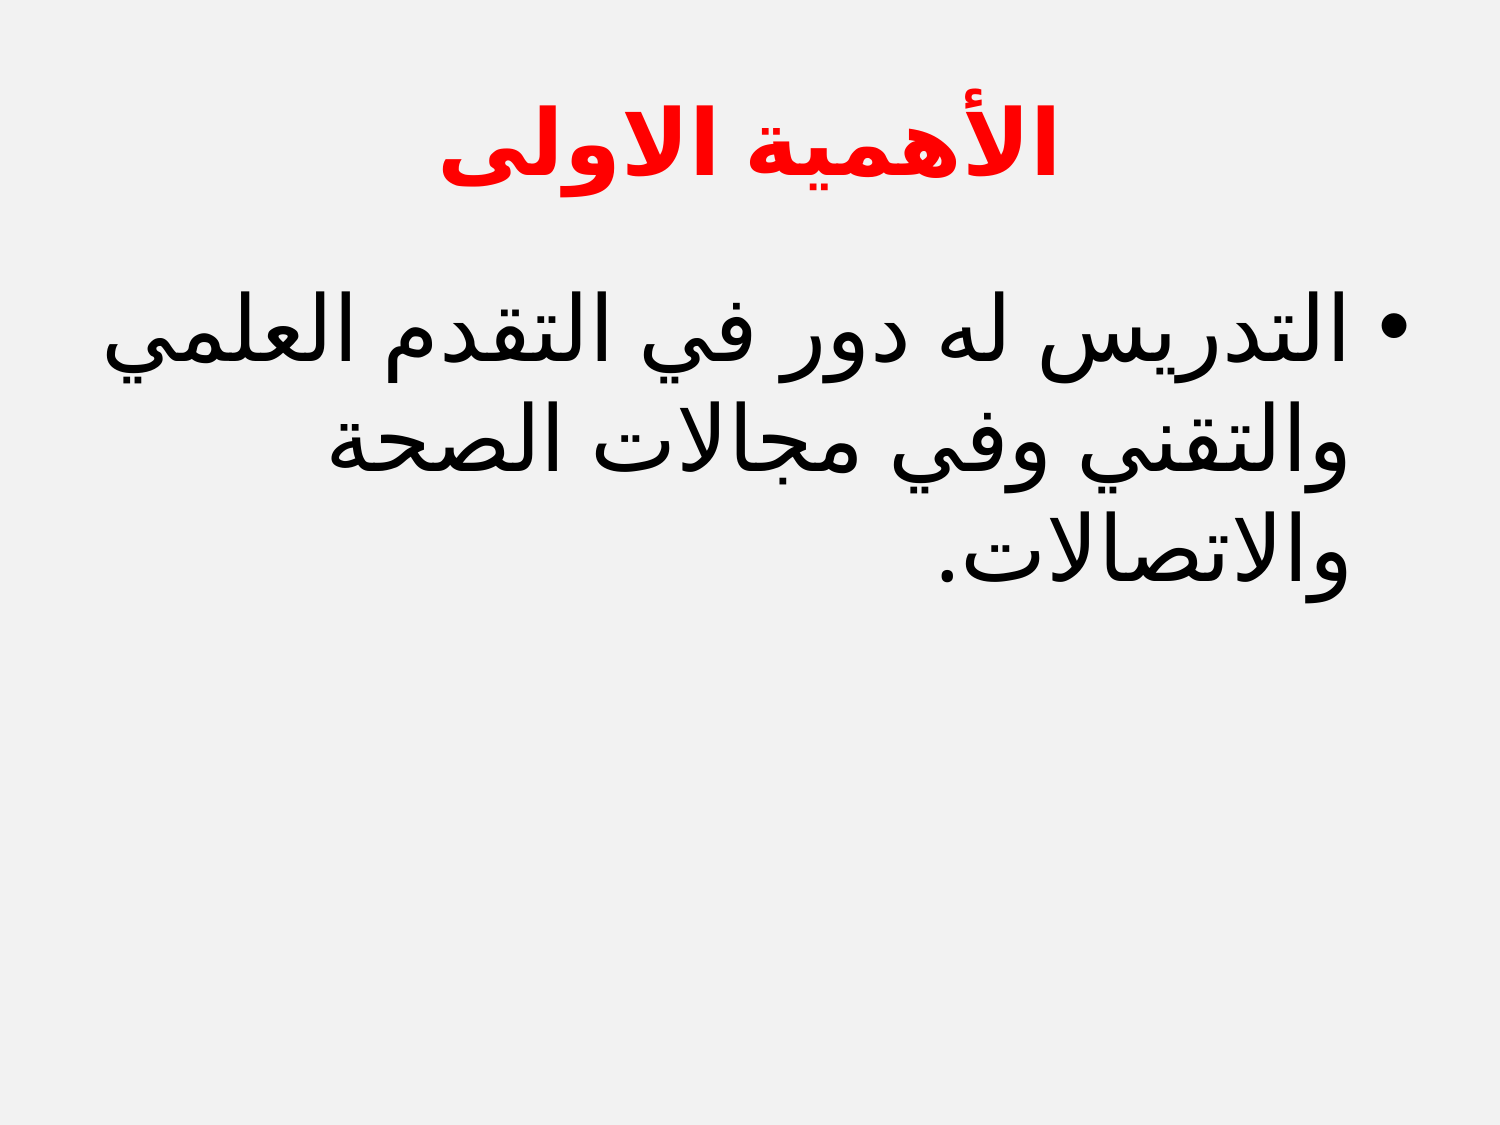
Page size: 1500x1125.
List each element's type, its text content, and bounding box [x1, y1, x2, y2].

list التدريس له دور في التقدم العلمي والتقني وفي مجالات الصحة والاتصالات. [75, 262, 1425, 1005]
title الأهمية الاولى [75, 45, 1425, 233]
